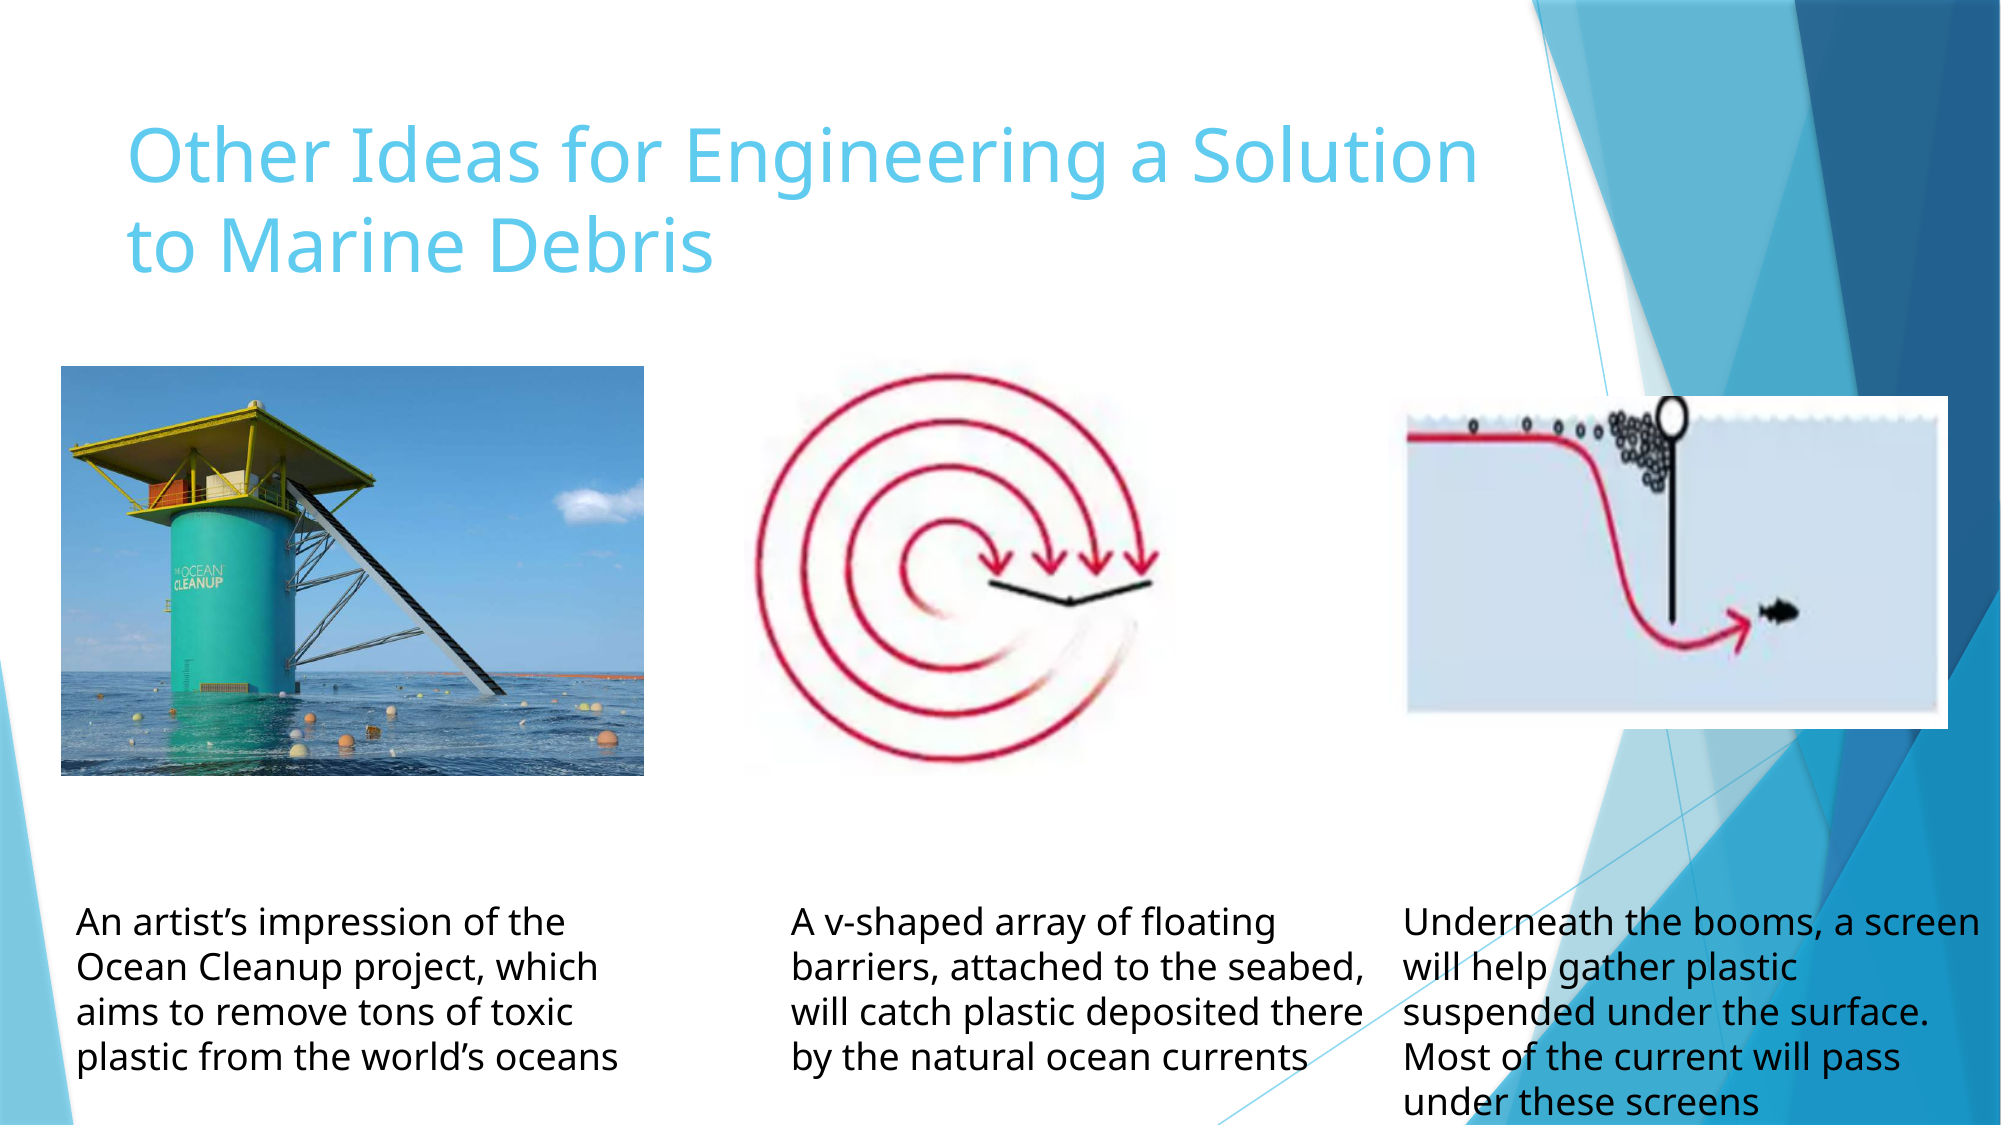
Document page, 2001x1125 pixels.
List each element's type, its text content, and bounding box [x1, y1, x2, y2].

picture [1387, 396, 1948, 729]
text_box A v-shaped array of floating barriers, attached to the seabed, will catch plastic deposited there by the natural ocean currents [776, 890, 1388, 1086]
text_box An artist’s impression of the Ocean Cleanup project, which aims to remove tons of toxic plastic from the world’s oceans [61, 890, 673, 1086]
title Other Ideas for Engineering a Solution to Marine Debris [111, 99, 1522, 317]
picture [743, 348, 1178, 777]
picture [60, 365, 644, 777]
text_box Underneath the booms, a screen will help gather plastic suspended under the surface. Most of the current will pass under these screens [1388, 890, 2000, 1125]
